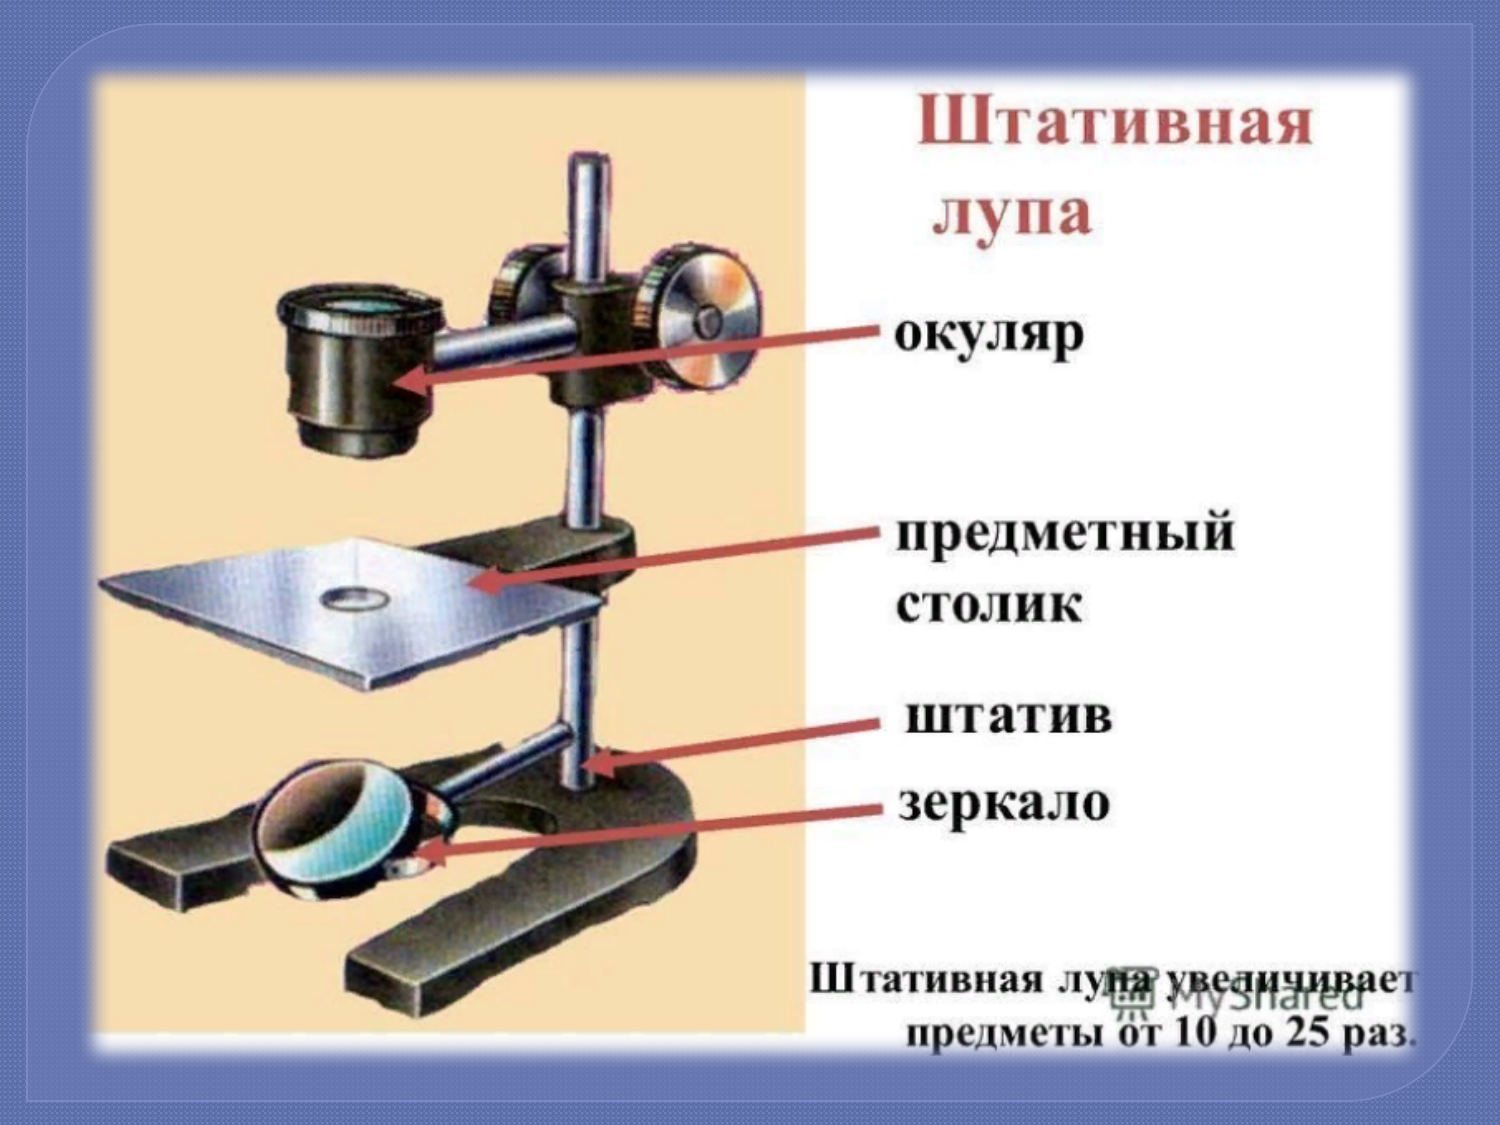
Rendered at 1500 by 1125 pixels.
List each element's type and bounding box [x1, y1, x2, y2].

picture [76, 57, 1428, 1071]
